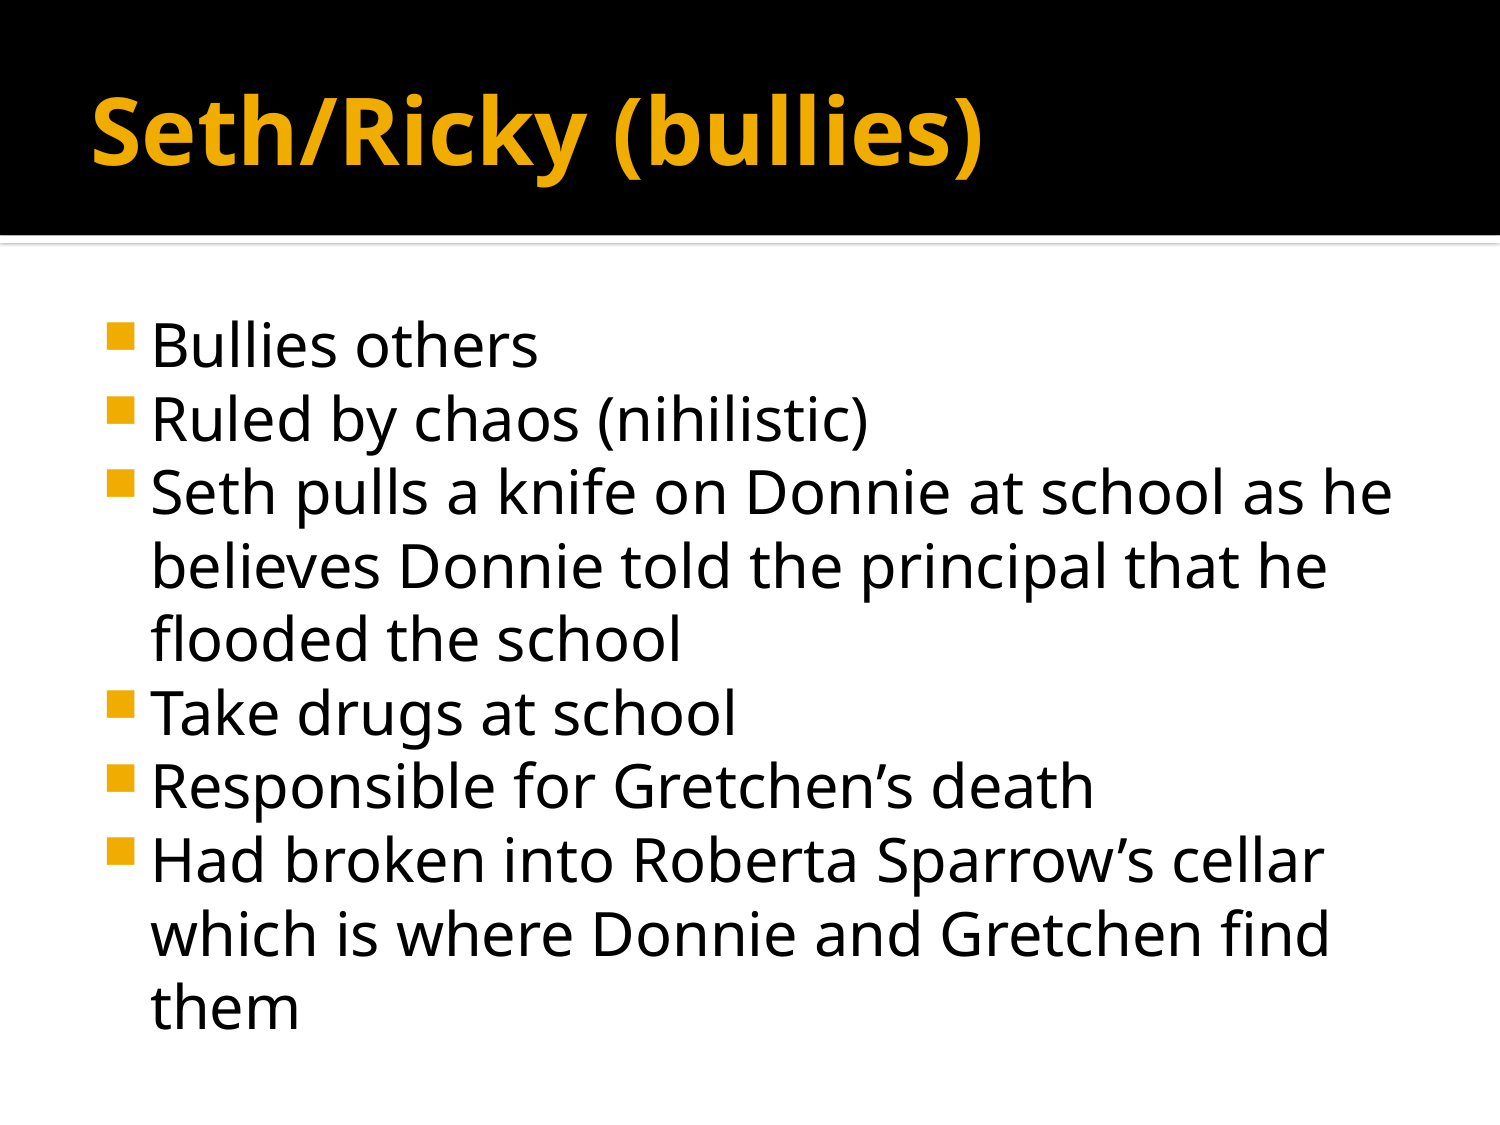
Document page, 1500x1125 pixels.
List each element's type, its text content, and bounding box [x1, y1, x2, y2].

list Bullies others Ruled by chaos (nihilistic) Seth pulls a knife on Donnie at school as he believes Donnie told the principal that he flooded the school Take drugs at school Responsible for Gretchen’s death Had broken into Roberta Sparrow’s cellar which is where Donnie and Gretchen find them [75, 291, 1425, 1050]
title Seth/Ricky (bullies) [75, 25, 1425, 231]
